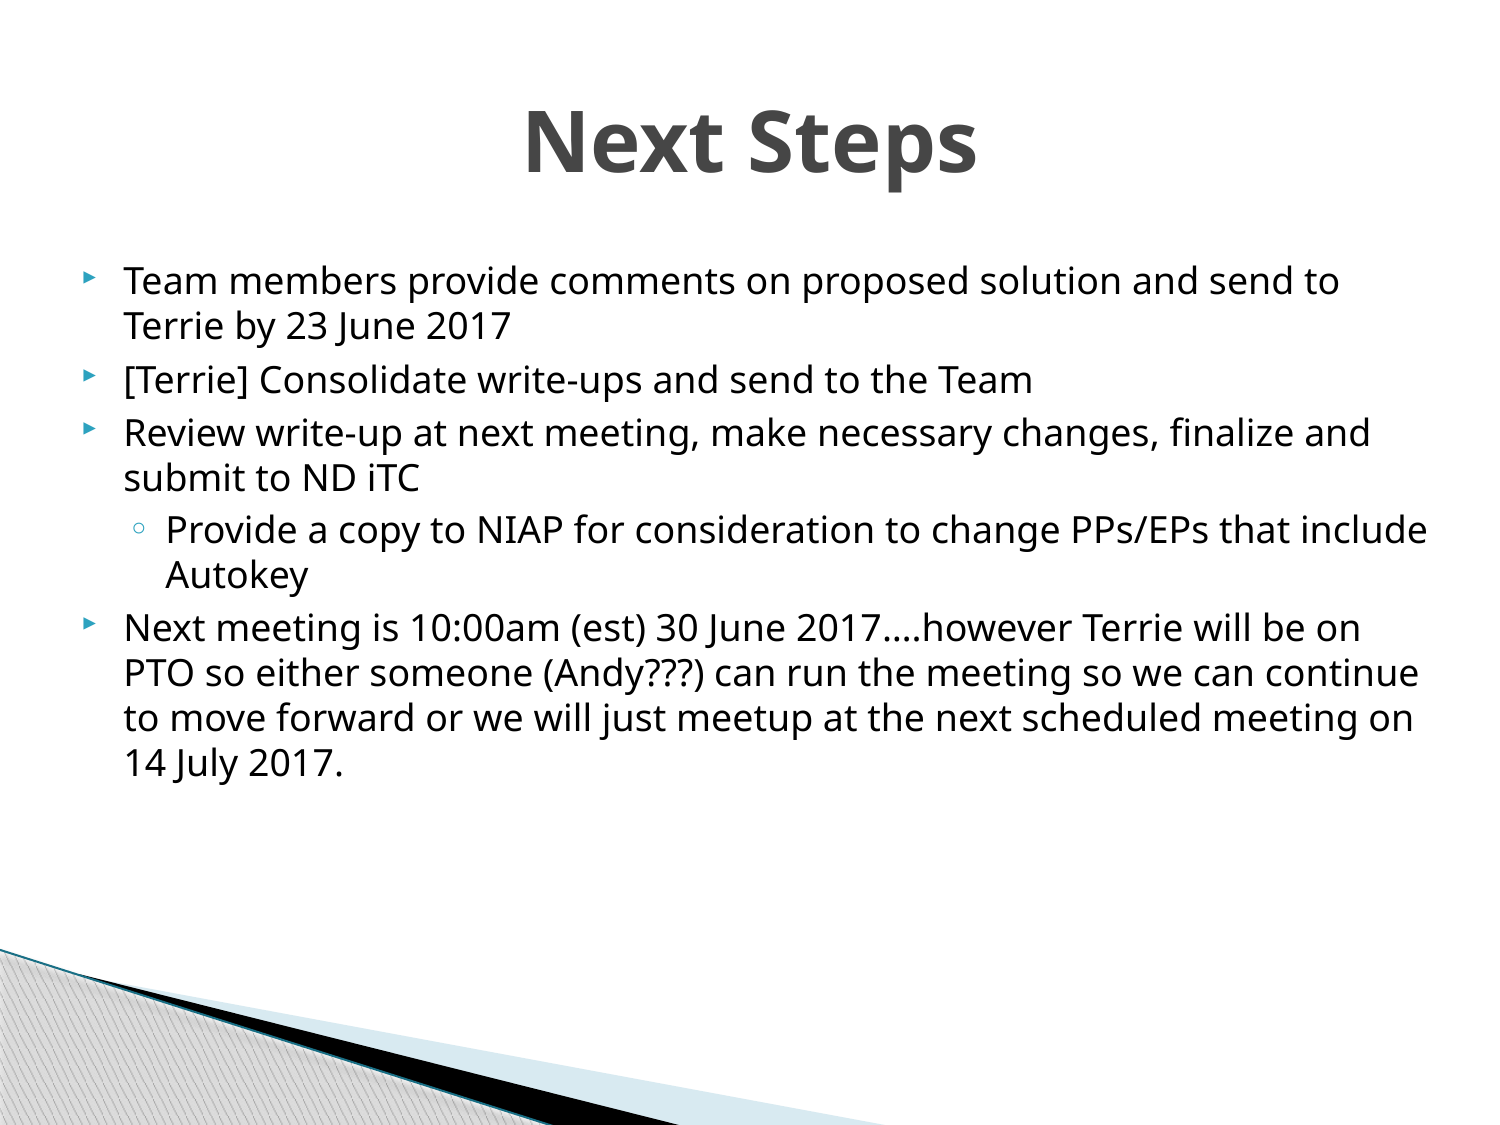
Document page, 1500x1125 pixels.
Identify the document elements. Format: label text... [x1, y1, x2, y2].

list Team members provide comments on proposed solution and send to Terrie by 23 June 2017 [Terrie] Consolidate write-ups and send to the Team Review write-up at next meeting, make necessary changes, finalize and submit to ND iTC Provide a copy to NIAP for consideration to change PPs/EPs that include Autokey Next meeting is 10:00am (est) 30 June 2017….however Terrie will be on PTO so either someone (Andy???) can run the meeting so we can continue to move forward or we will just meetup at the next scheduled meeting on 14 July 2017. [48, 249, 1452, 972]
title Next Steps [75, 45, 1425, 233]
